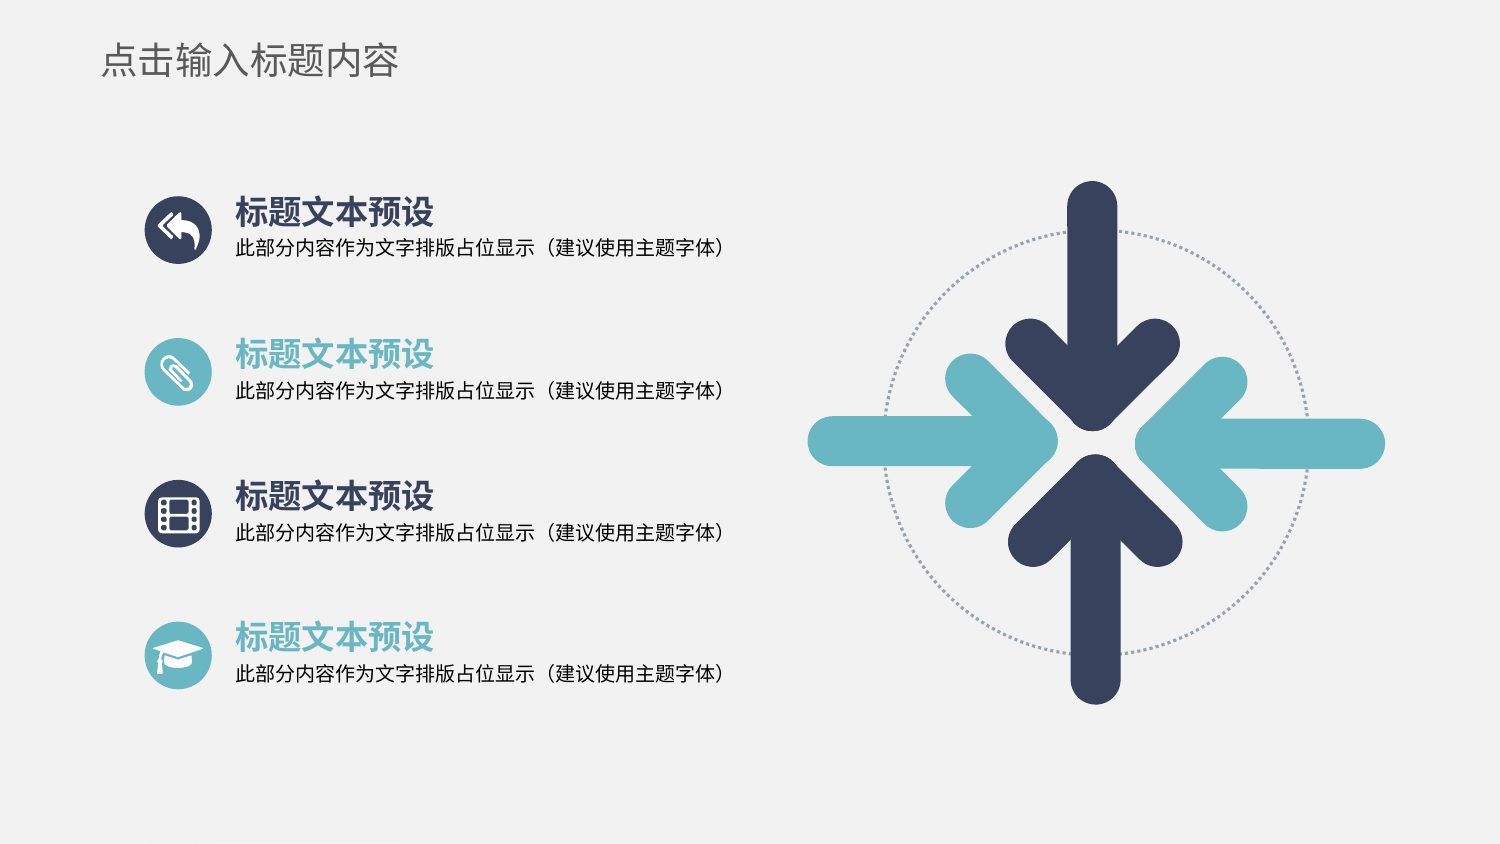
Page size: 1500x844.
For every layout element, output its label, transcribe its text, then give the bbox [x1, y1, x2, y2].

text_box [807, 180, 1386, 705]
text_box 点击输入标题内容 [100, 28, 450, 91]
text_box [144, 188, 796, 699]
